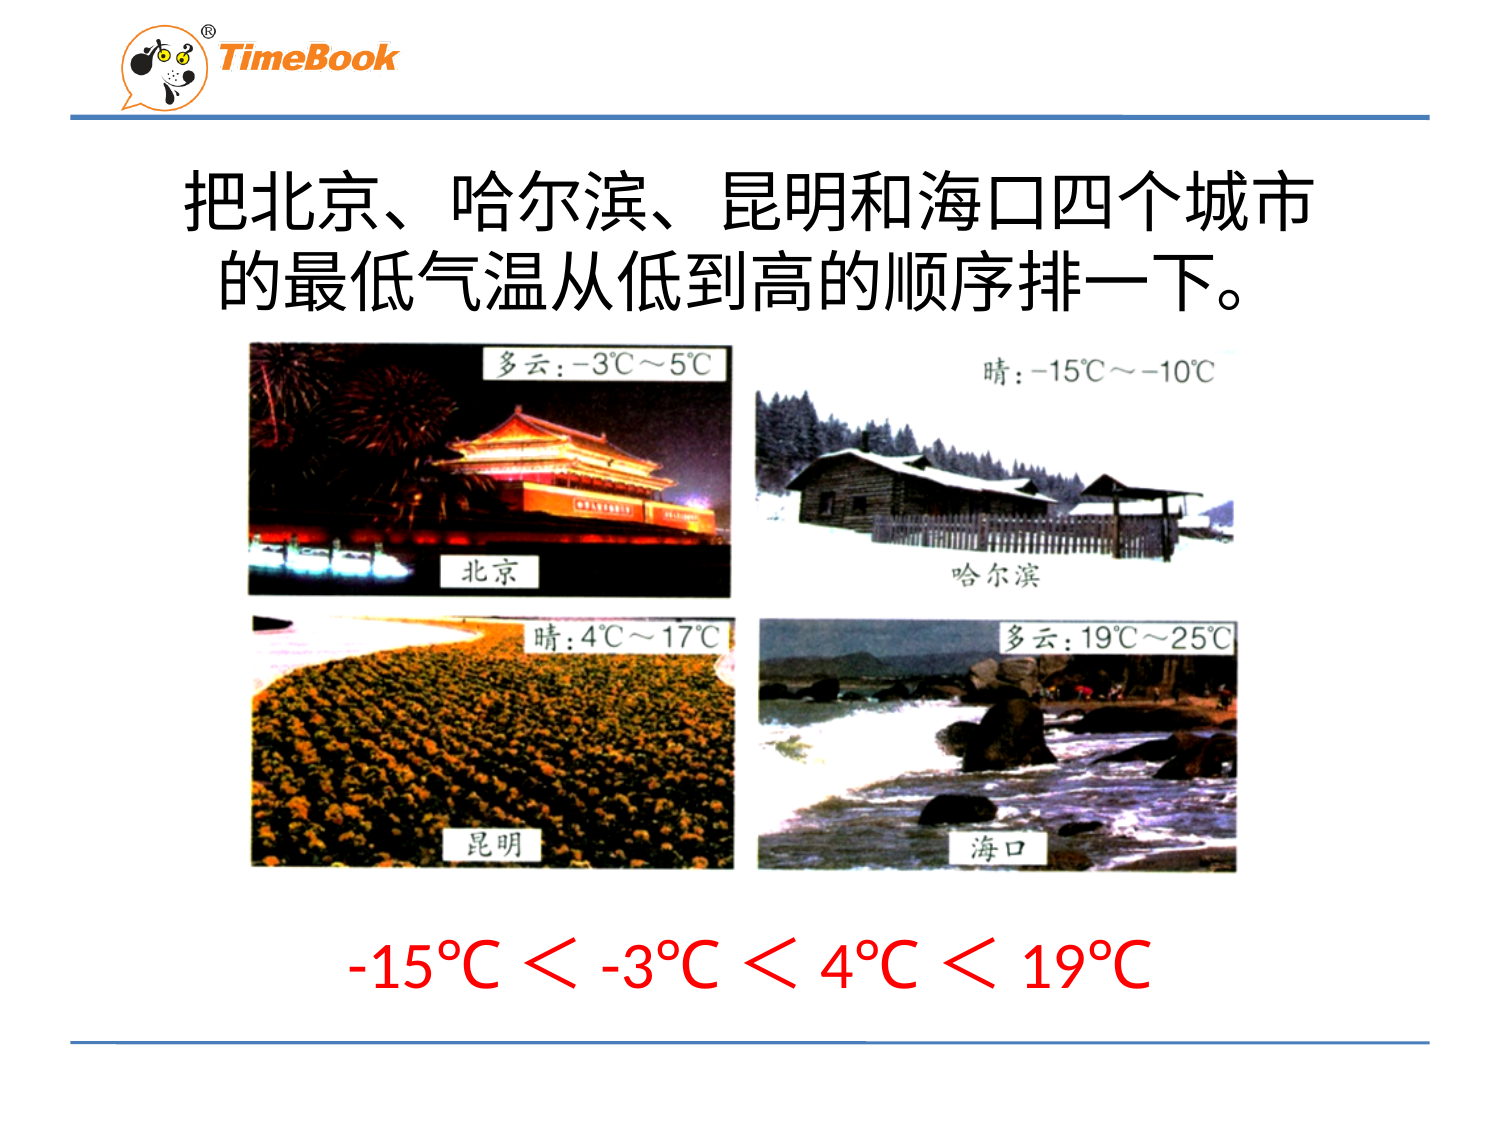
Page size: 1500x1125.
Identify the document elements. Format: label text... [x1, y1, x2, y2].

picture [118, 22, 408, 113]
list -15℃＜-3℃＜4℃＜19℃ [164, 914, 1336, 1032]
title 把北京、哈尔滨、昆明和海口四个城市的最低气温从低到高的顺序排一下。 [164, 152, 1336, 340]
picture [245, 336, 1243, 880]
